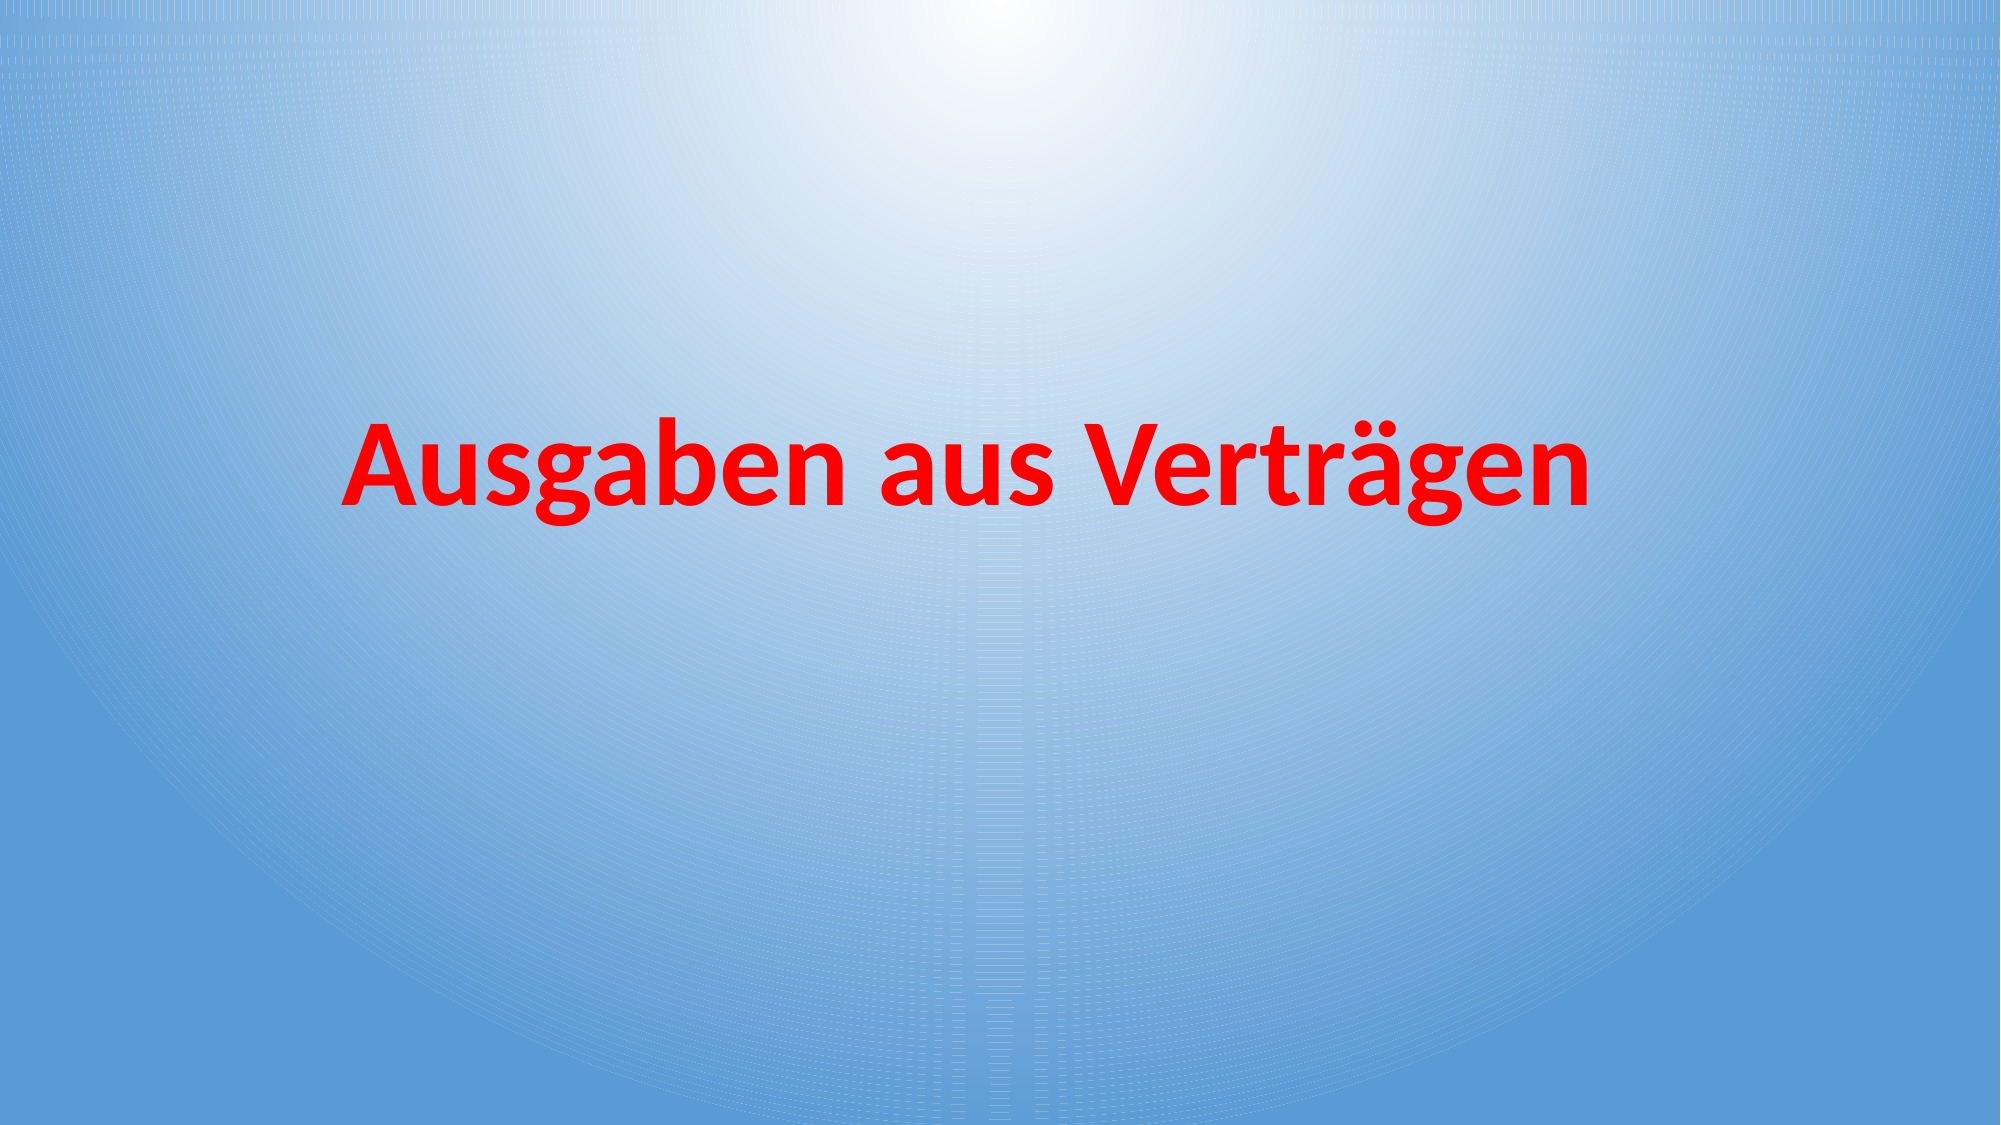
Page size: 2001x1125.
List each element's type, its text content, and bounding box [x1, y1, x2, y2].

text_box Ausgaben aus Verträgen [326, 373, 1610, 538]
